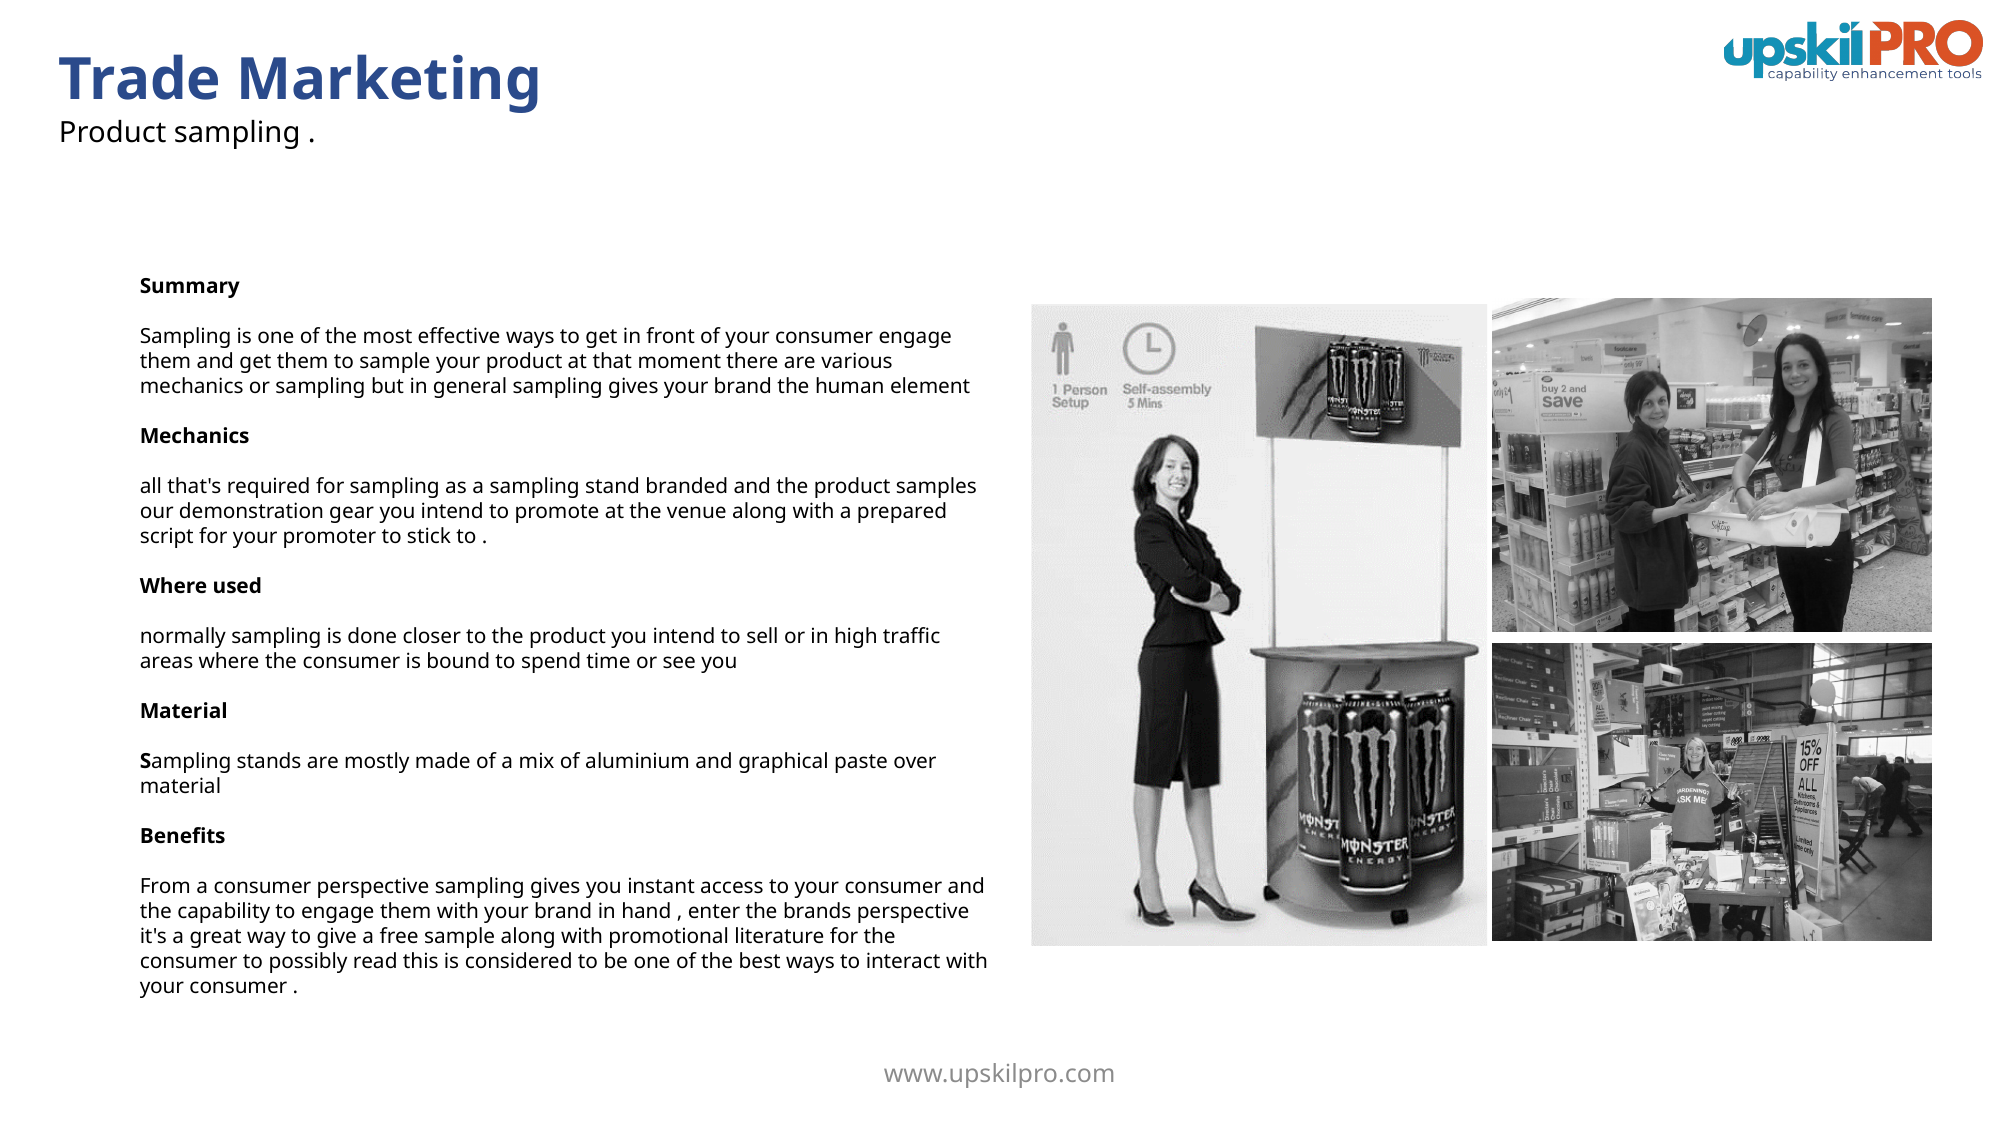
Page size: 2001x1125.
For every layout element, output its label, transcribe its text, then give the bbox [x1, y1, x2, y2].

picture [1492, 298, 1932, 632]
picture [1031, 304, 1488, 946]
text_box Summary Sampling is one of the most effective ways to get in front of your consumer engage them and get them to sample your product at that moment there are various mechanics or sampling but in general sampling gives your brand the human element Mechanics all that's required for sampling as a sampling stand branded and the product samples our demonstration gear you intend to promote at the venue along with a prepared script for your promoter to stick to . Where used normally sampling is done closer to the product you intend to sell or in high traffic areas where the consumer is bound to spend time or see you Material Sampling stands are mostly made of a mix of aluminium and graphical paste over material Benefits From a consumer perspective sampling gives you instant access to your consumer and the capability to engage them with your brand in hand , enter the brands perspective it's a great way to give a free sample along with promotional literature for the consumer to possibly read this is considered to be one of the best ways to interact with your consumer . [125, 265, 1010, 1005]
text_box Trade Marketing Product sampling . [44, 34, 1349, 157]
picture [1724, 20, 1983, 81]
footer www.upskilpro.com [662, 1042, 1338, 1103]
picture [1492, 643, 1932, 941]
